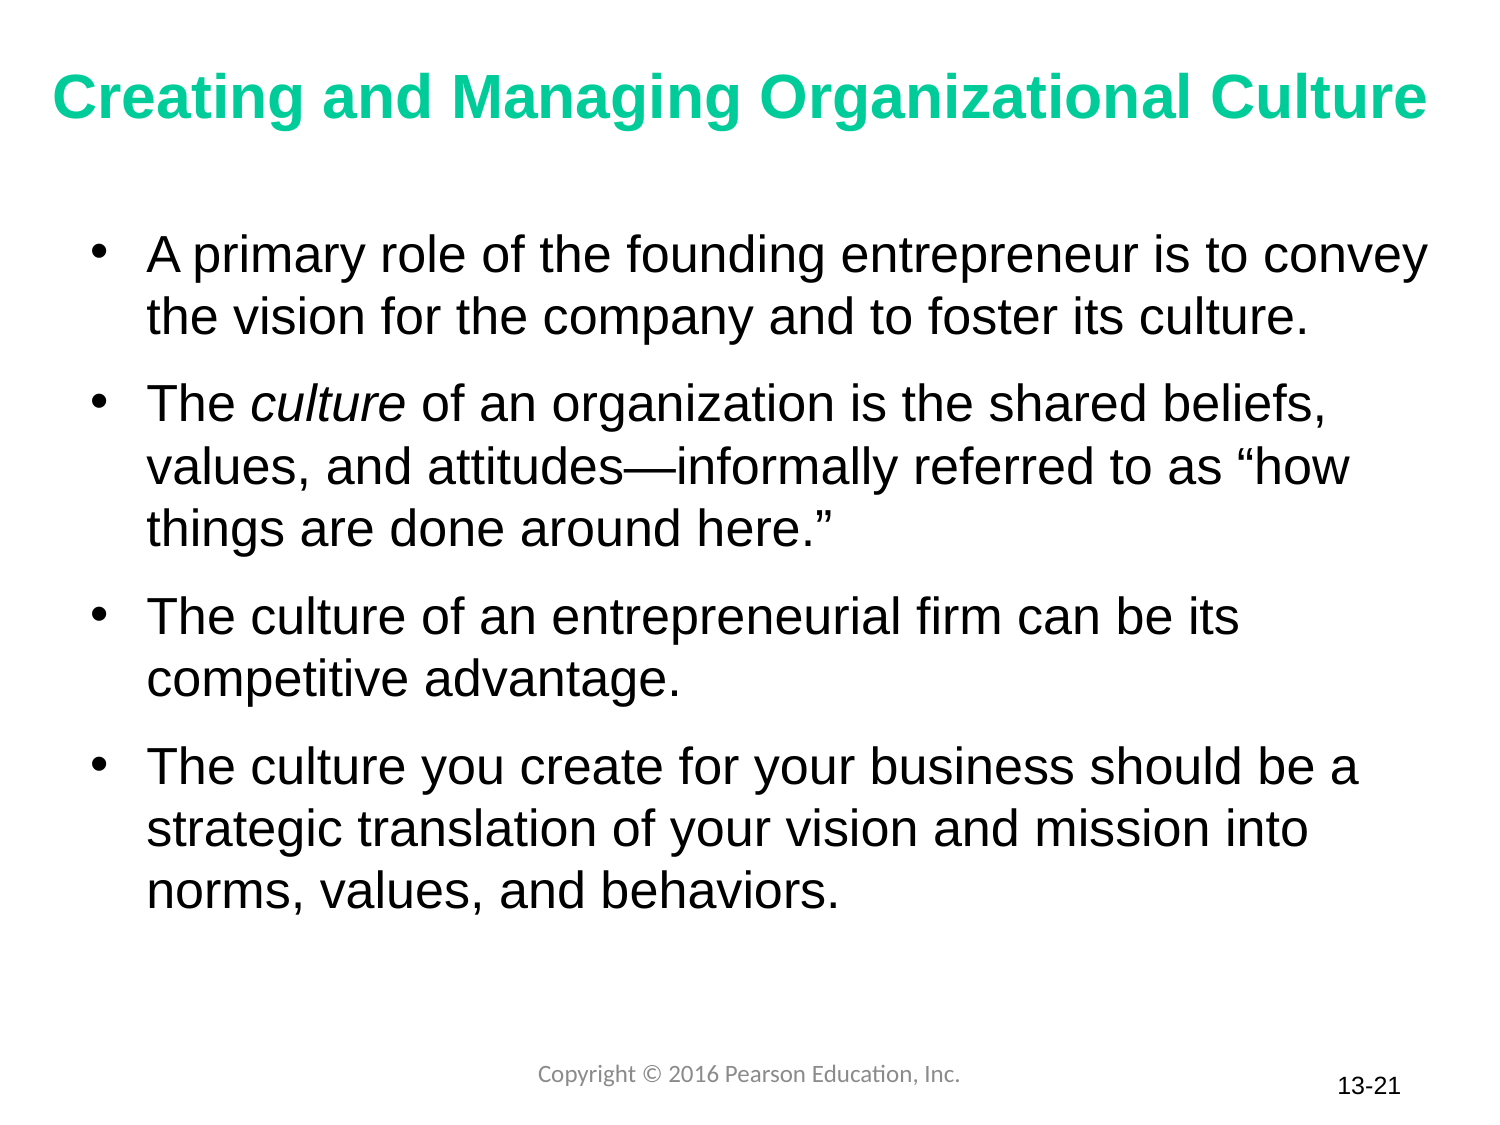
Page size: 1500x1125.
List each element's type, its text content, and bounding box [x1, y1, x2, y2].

title Creating and Managing Organizational Culture [37, 0, 1475, 188]
list A primary role of the founding entrepreneur is to convey the vision for the company and to foster its culture. The culture of an organization is the shared beliefs, values, and attitudes—informally referred to as “how things are done around here.” The culture of an entrepreneurial firm can be its competitive advantage. The culture you create for your business should be a strategic translation of your vision and mission into norms, values, and behaviors. [75, 212, 1463, 1050]
footer Copyright © 2016 Pearson Education, Inc. [512, 1042, 988, 1103]
